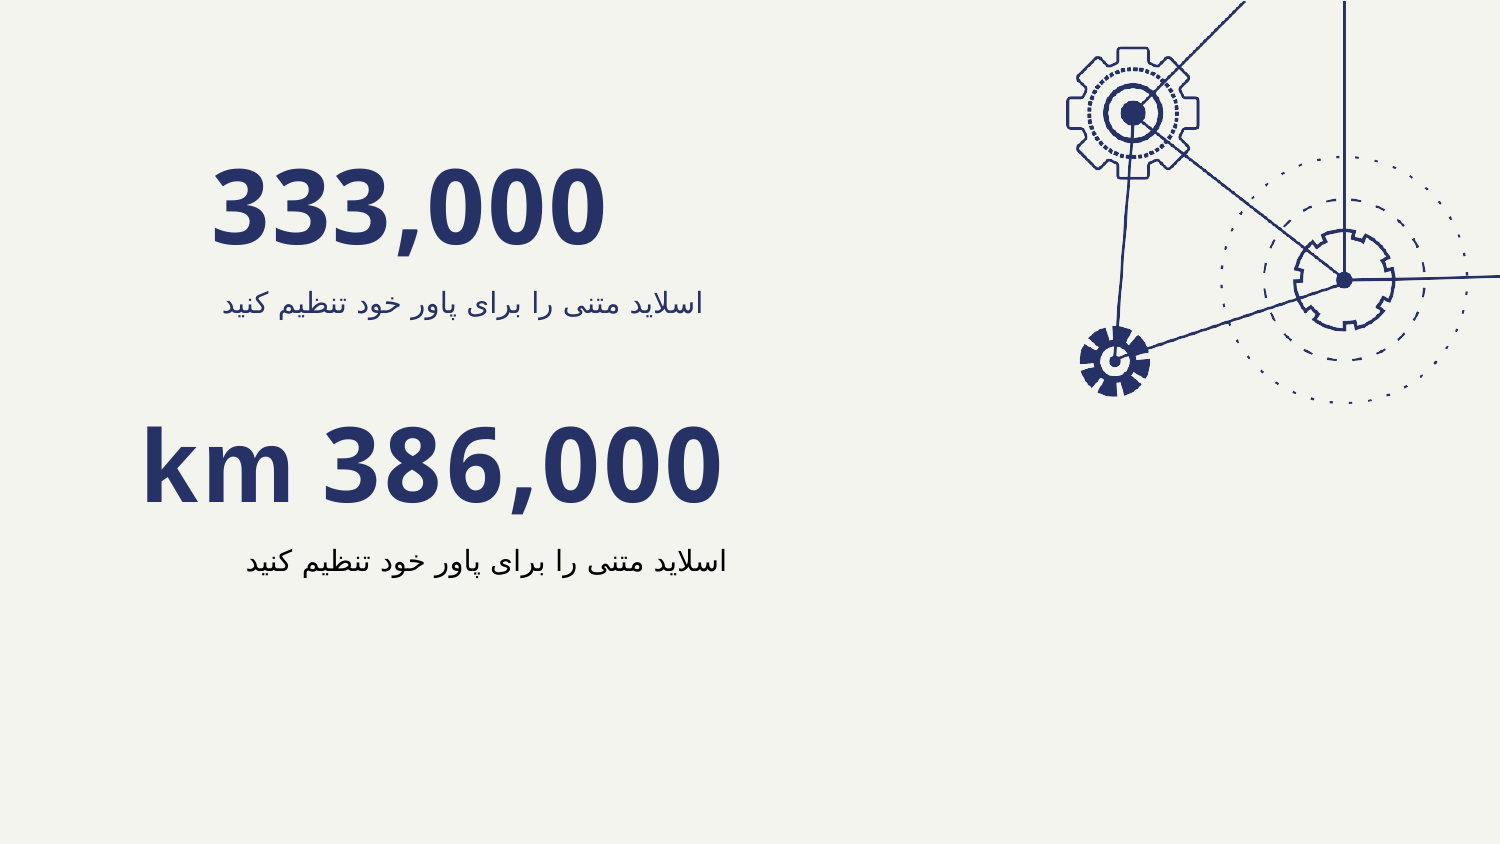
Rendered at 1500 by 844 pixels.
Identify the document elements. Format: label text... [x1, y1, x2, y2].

picture [1065, 0, 1500, 404]
title 333,000 اسلاید متنی را برای پاور خود تنظیم کنید [212, 71, 721, 319]
text_box 386,000 km اسلاید متنی را برای پاور خود تنظیم کنید [129, 329, 730, 577]
